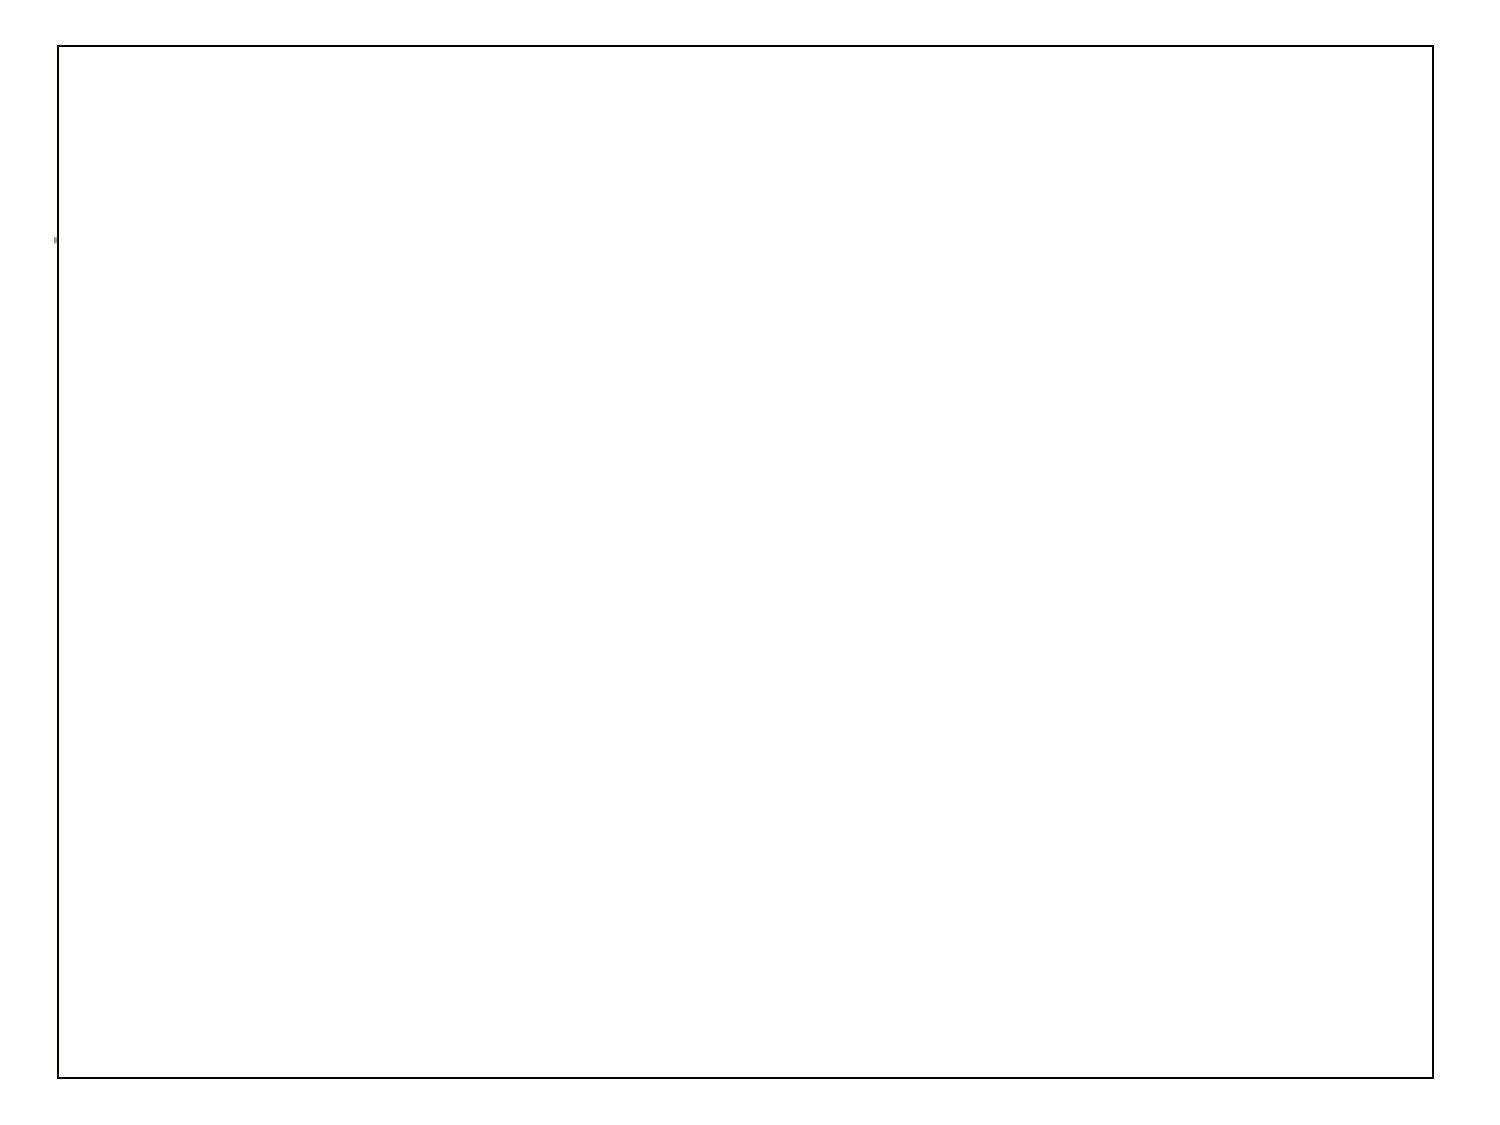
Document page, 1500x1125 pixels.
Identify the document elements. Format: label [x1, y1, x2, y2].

picture [59, 47, 1432, 1077]
